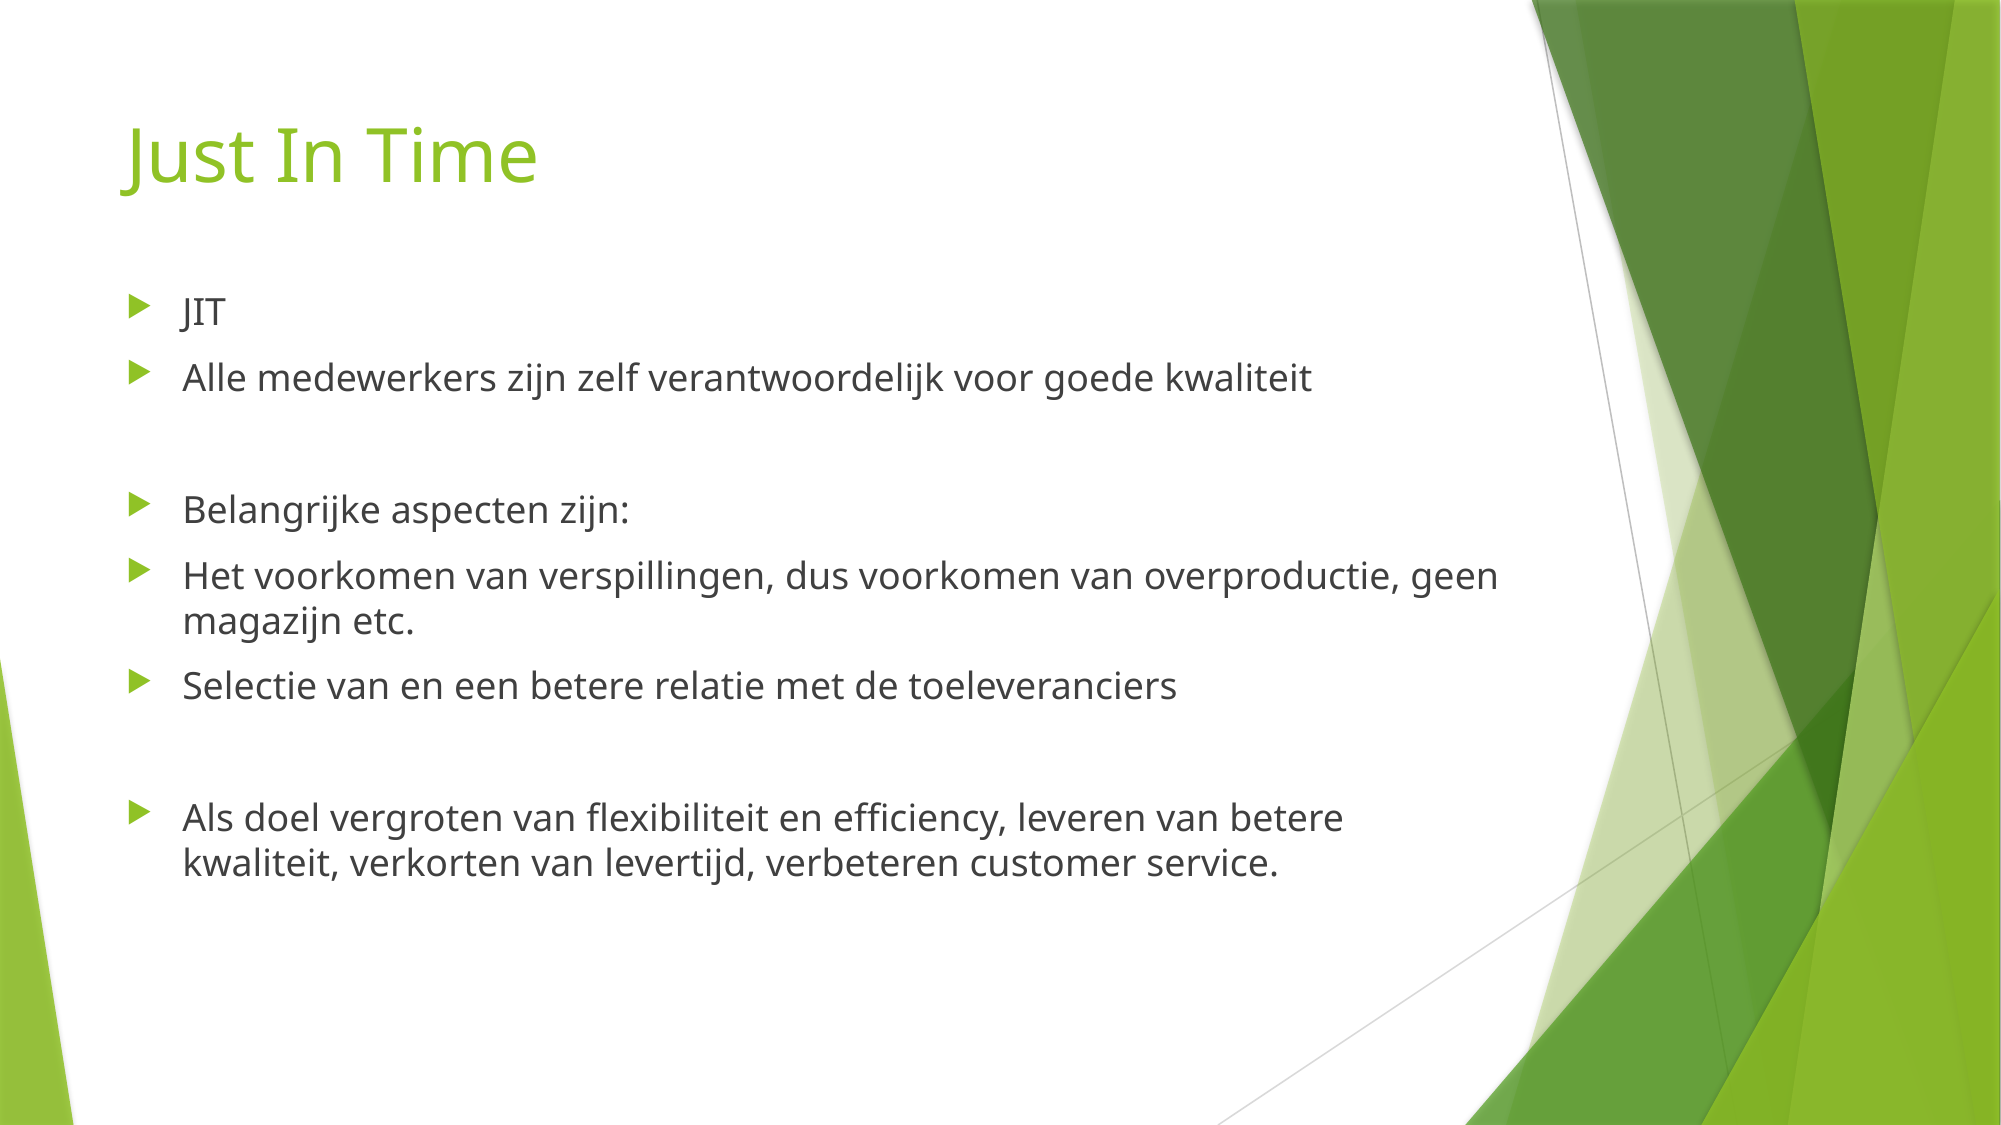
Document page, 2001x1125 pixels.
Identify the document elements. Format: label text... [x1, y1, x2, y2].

list JIT Alle medewerkers zijn zelf verantwoordelijk voor goede kwaliteit Belangrijke aspecten zijn: Het voorkomen van verspillingen, dus voorkomen van overproductie, geen magazijn etc. Selectie van en een betere relatie met de toeleveranciers Als doel vergroten van flexibiliteit en efficiency, leveren van betere kwaliteit, verkorten van levertijd, verbeteren customer service. [111, 280, 1522, 991]
title Just In Time [111, 99, 1522, 280]
